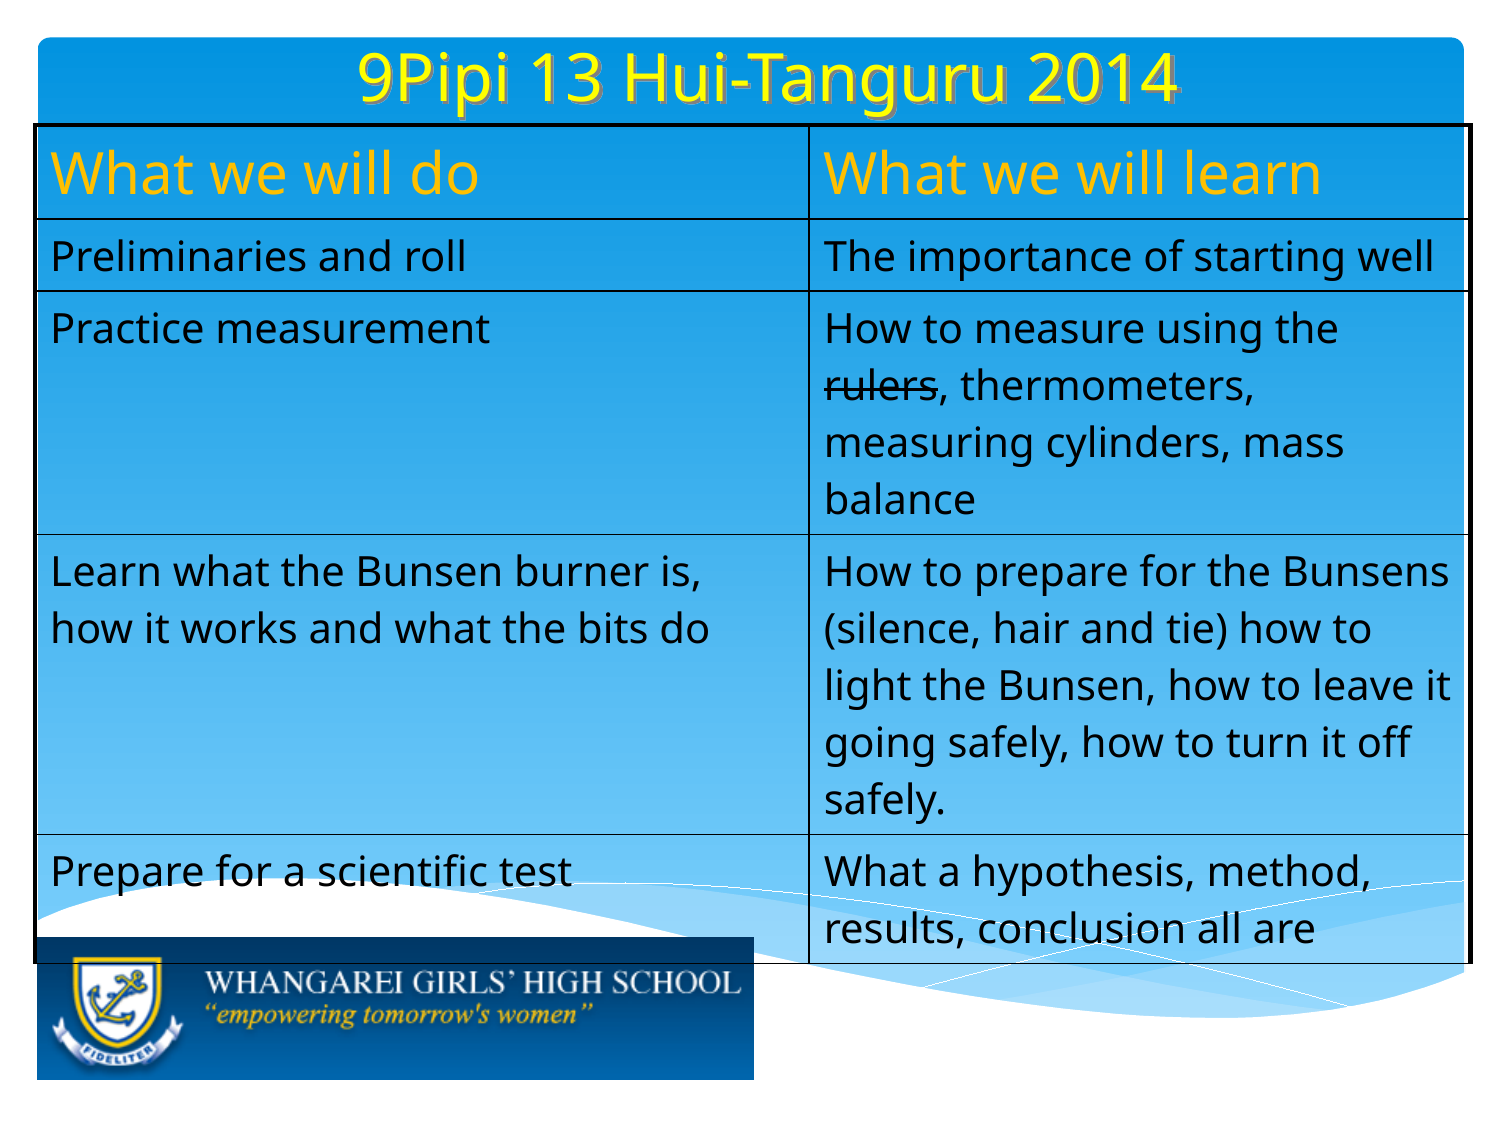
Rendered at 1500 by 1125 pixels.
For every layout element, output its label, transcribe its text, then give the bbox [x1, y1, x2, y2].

picture [37, 937, 754, 1080]
table_cell Practice measurement [37, 292, 808, 534]
table_header What we will do [37, 127, 808, 218]
table_header What we will learn [810, 127, 1468, 218]
text_box 9Pipi 13 Hui-Tanguru 2014 [162, 24, 1375, 123]
table_cell How to measure using the rulers, thermometers, measuring cylinders, mass balance [810, 292, 1468, 534]
table_cell Learn what the Bunsen burner is, how it works and what the bits do [37, 535, 808, 834]
table_cell Preliminaries and roll [37, 220, 808, 290]
table_cell The importance of starting well [810, 220, 1468, 290]
table_cell What a hypothesis, method, results, conclusion all are [810, 835, 1468, 963]
table_cell Prepare for a scientific test [37, 835, 808, 963]
table_cell How to prepare for the Bunsens (silence, hair and tie) how to light the Bunsen, how to leave it going safely, how to turn it off safely. [810, 535, 1468, 834]
